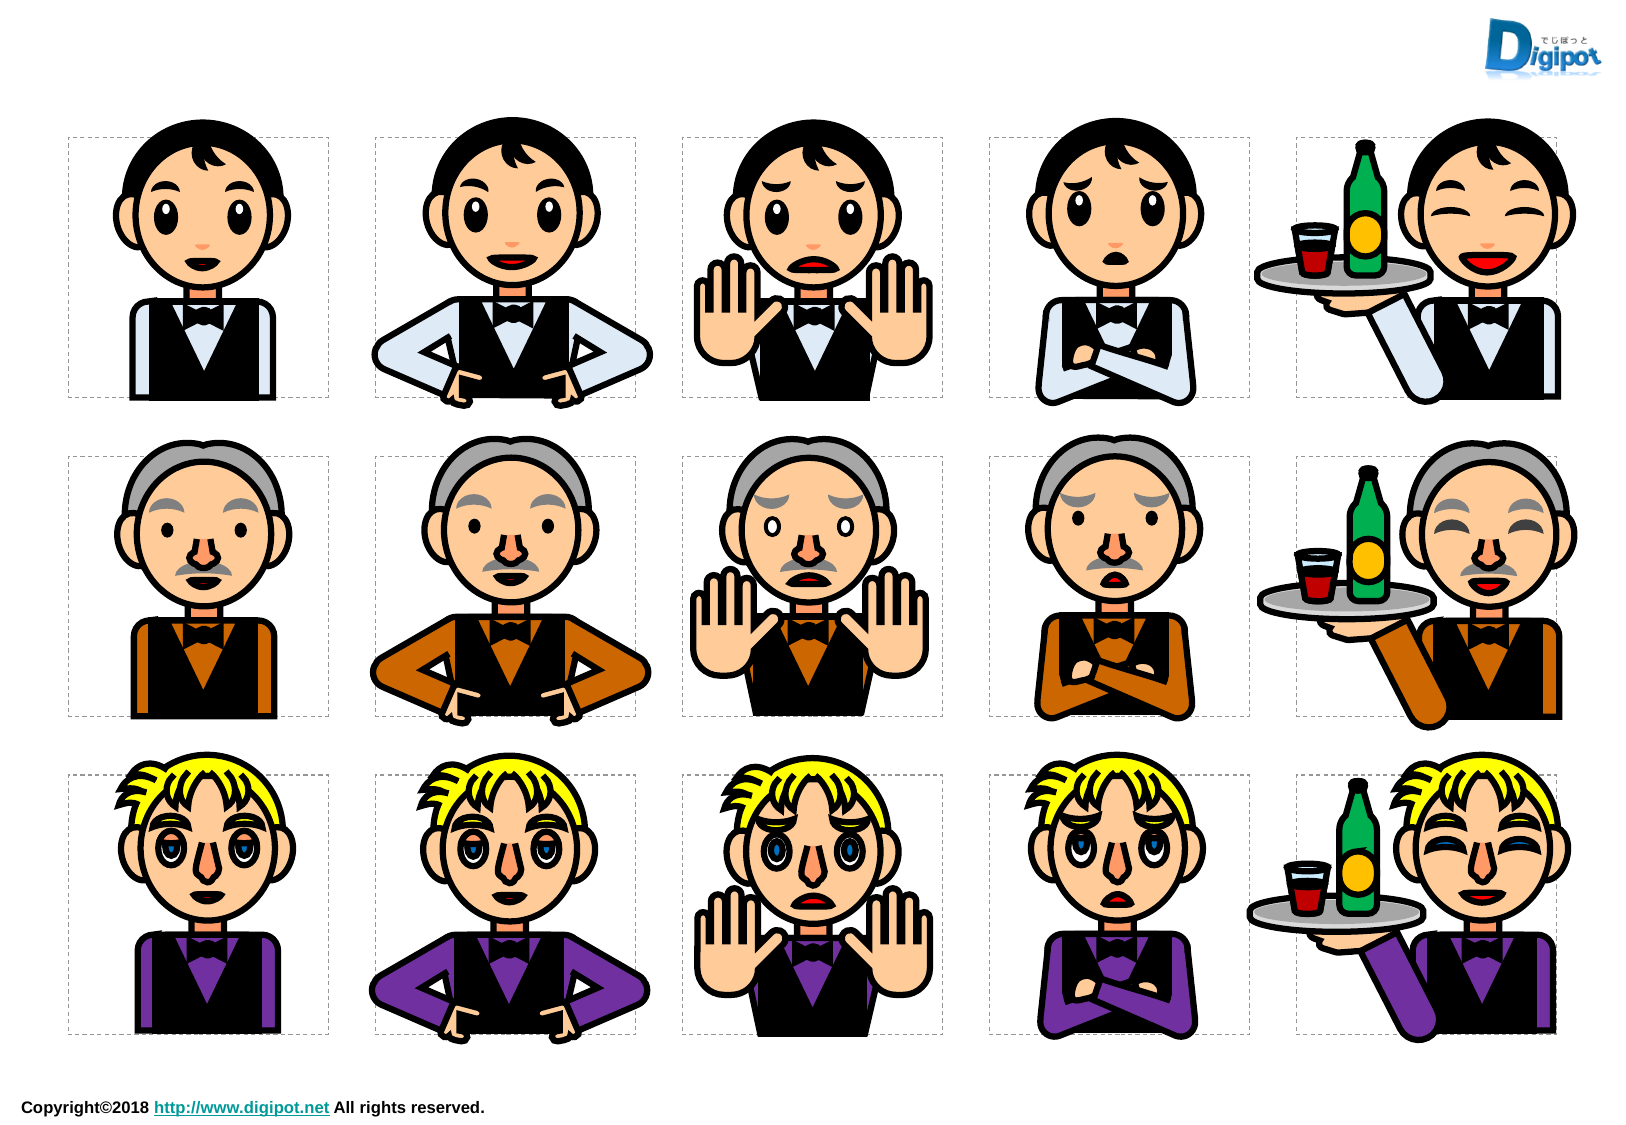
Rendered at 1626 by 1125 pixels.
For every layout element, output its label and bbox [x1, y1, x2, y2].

text_box [696, 122, 930, 399]
text_box [1025, 120, 1207, 397]
text_box [692, 438, 926, 713]
text_box [116, 122, 288, 398]
text_box [381, 119, 644, 406]
text_box [1249, 754, 1568, 1051]
text_box [379, 438, 642, 724]
text_box [1026, 754, 1209, 1031]
picture [1485, 18, 1602, 82]
text_box [120, 754, 293, 1031]
text_box [1256, 121, 1573, 412]
text_box [1023, 437, 1206, 712]
text_box [378, 755, 641, 1042]
text_box [117, 442, 289, 717]
text_box [1259, 443, 1574, 738]
text_box [697, 757, 931, 1035]
